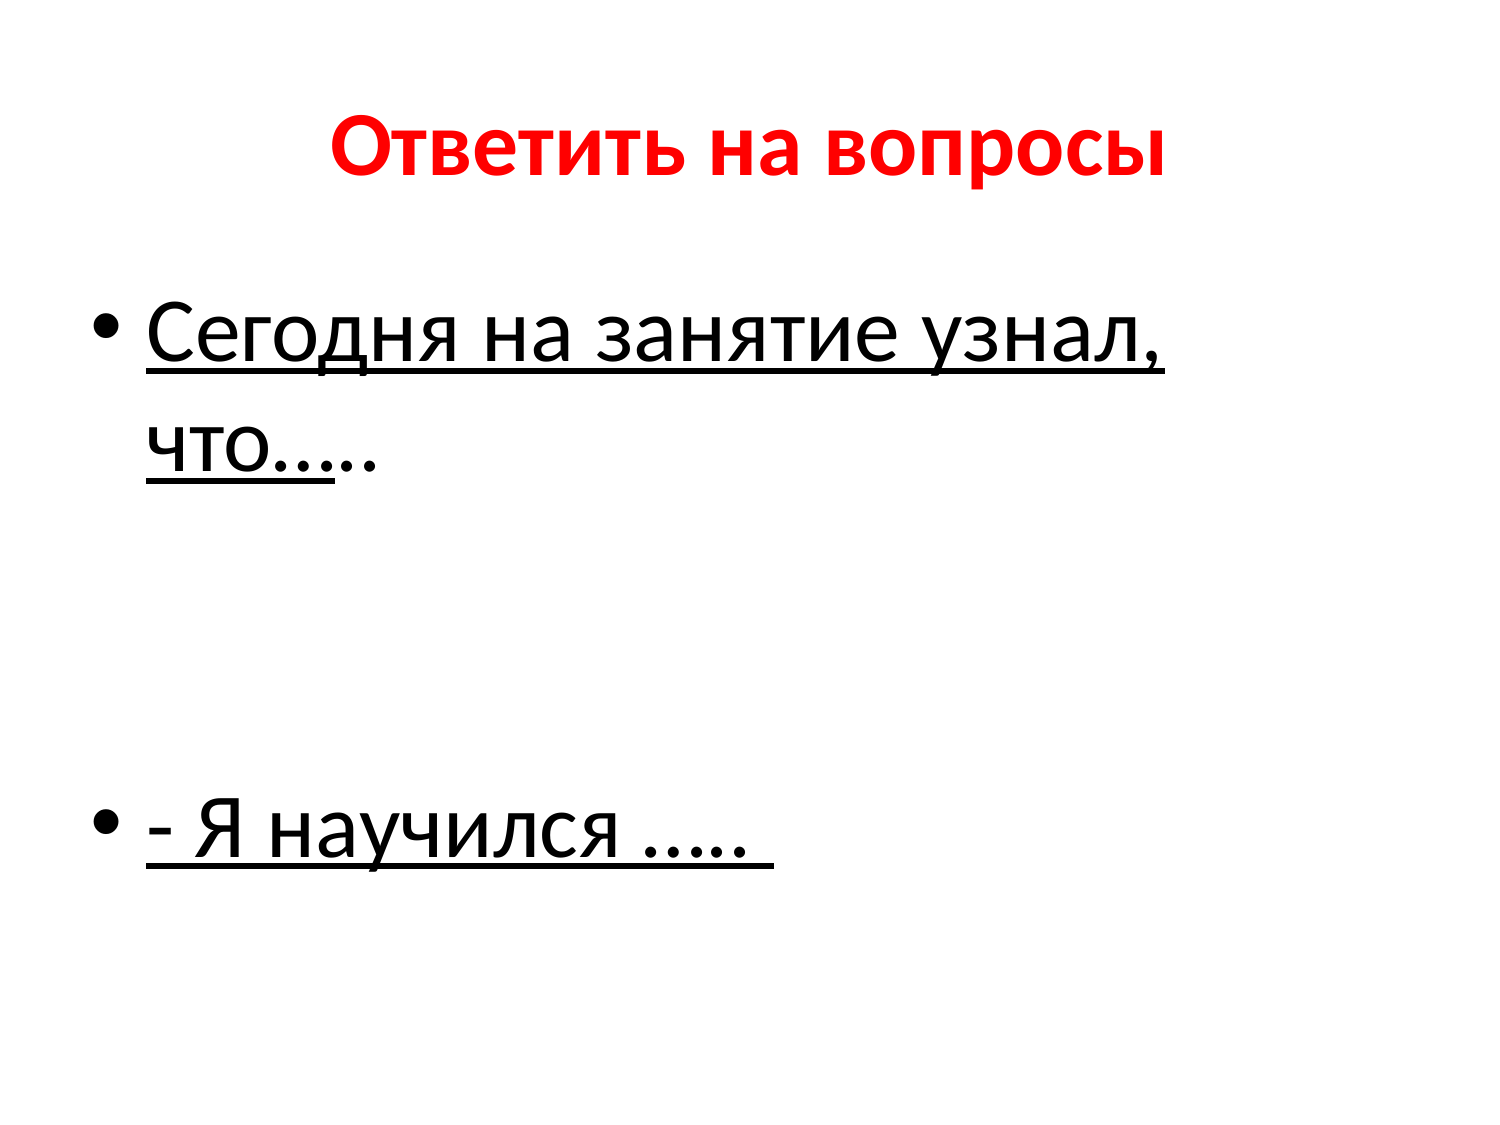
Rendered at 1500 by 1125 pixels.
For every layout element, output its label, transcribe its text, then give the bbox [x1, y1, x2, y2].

list Сегодня на занятие узнал, что….. - Я научился ….. [75, 262, 1425, 1005]
title Ответить на вопросы [75, 45, 1425, 233]
